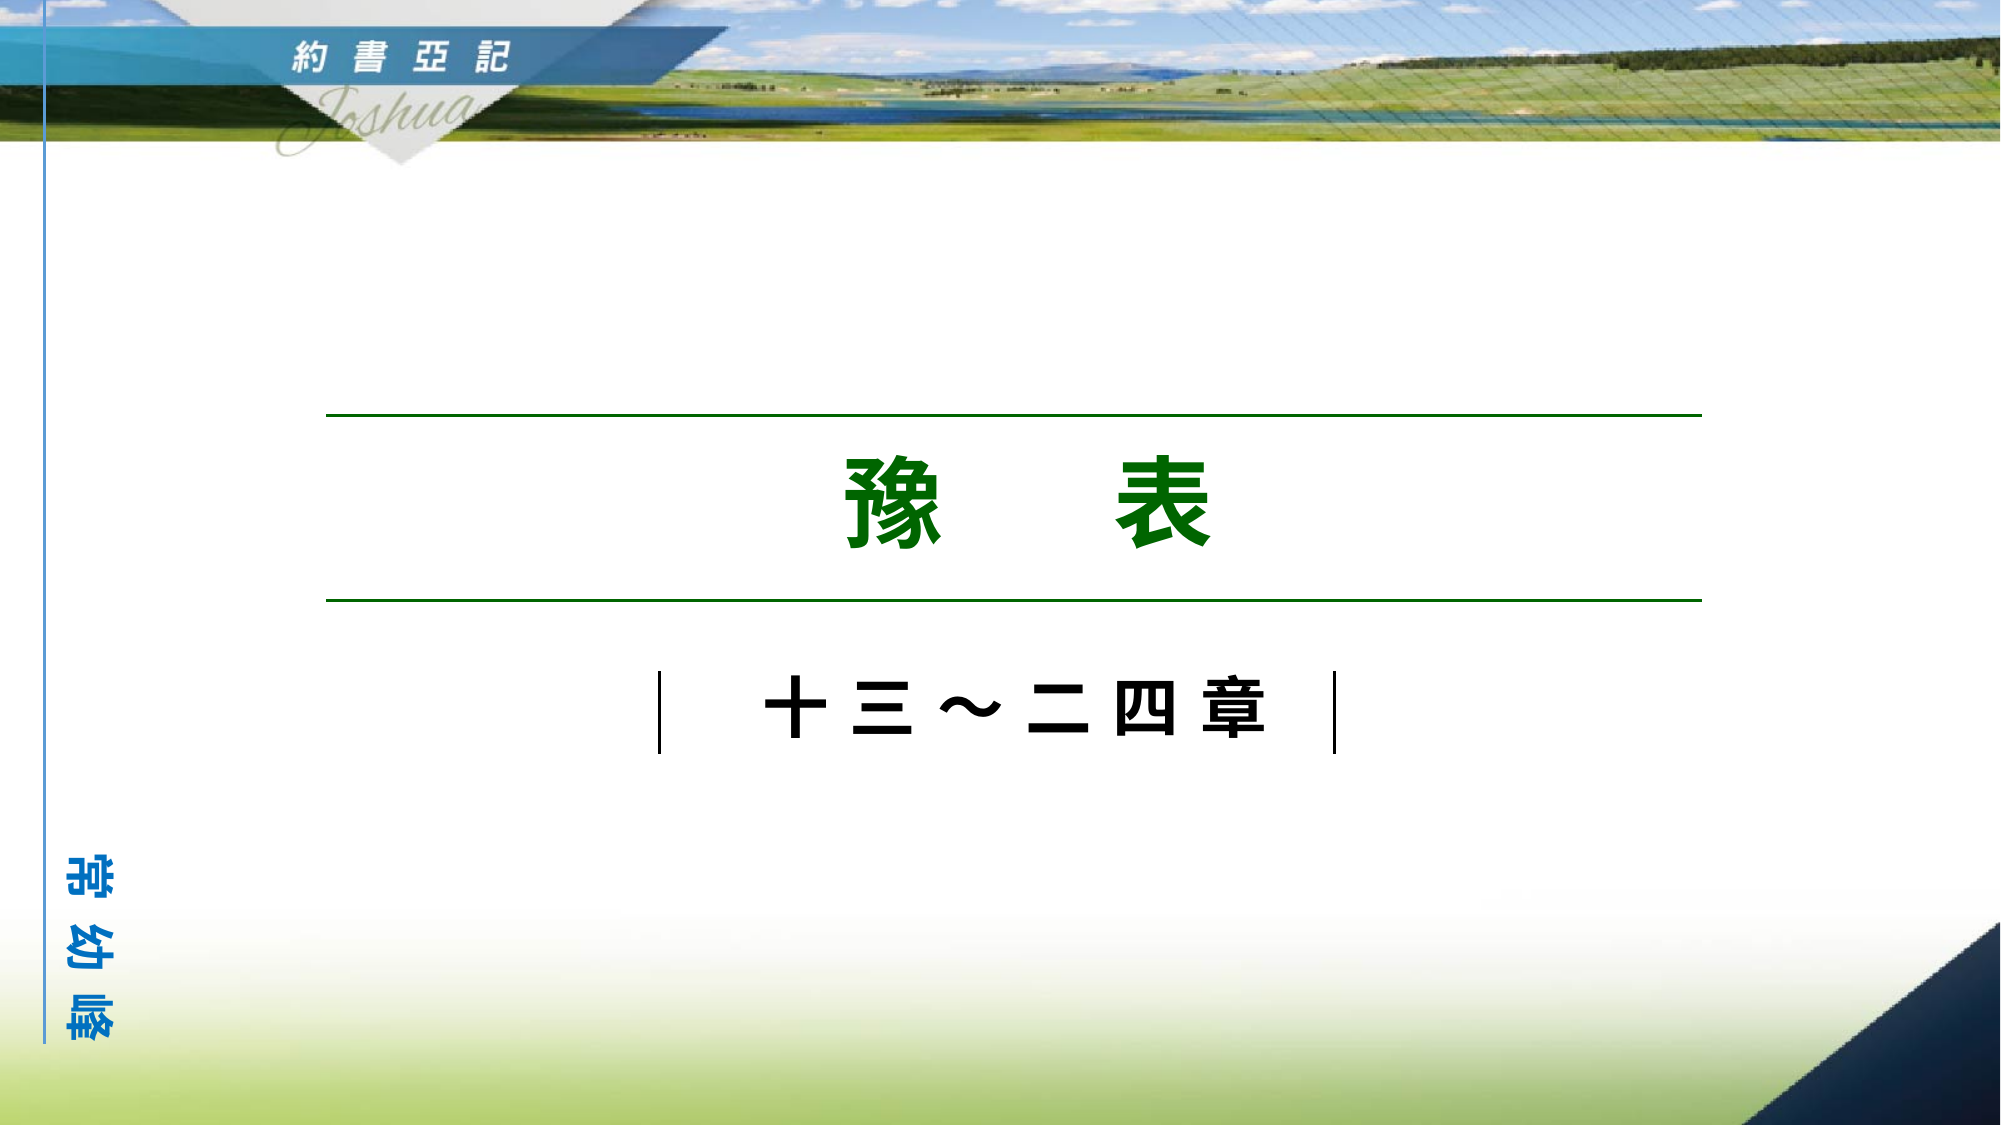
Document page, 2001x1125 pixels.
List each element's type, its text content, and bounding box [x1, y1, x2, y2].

picture [0, 0, 2001, 1125]
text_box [326, 415, 1702, 601]
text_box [659, 658, 1335, 755]
text_box 常幼峰 [38, 836, 130, 1075]
